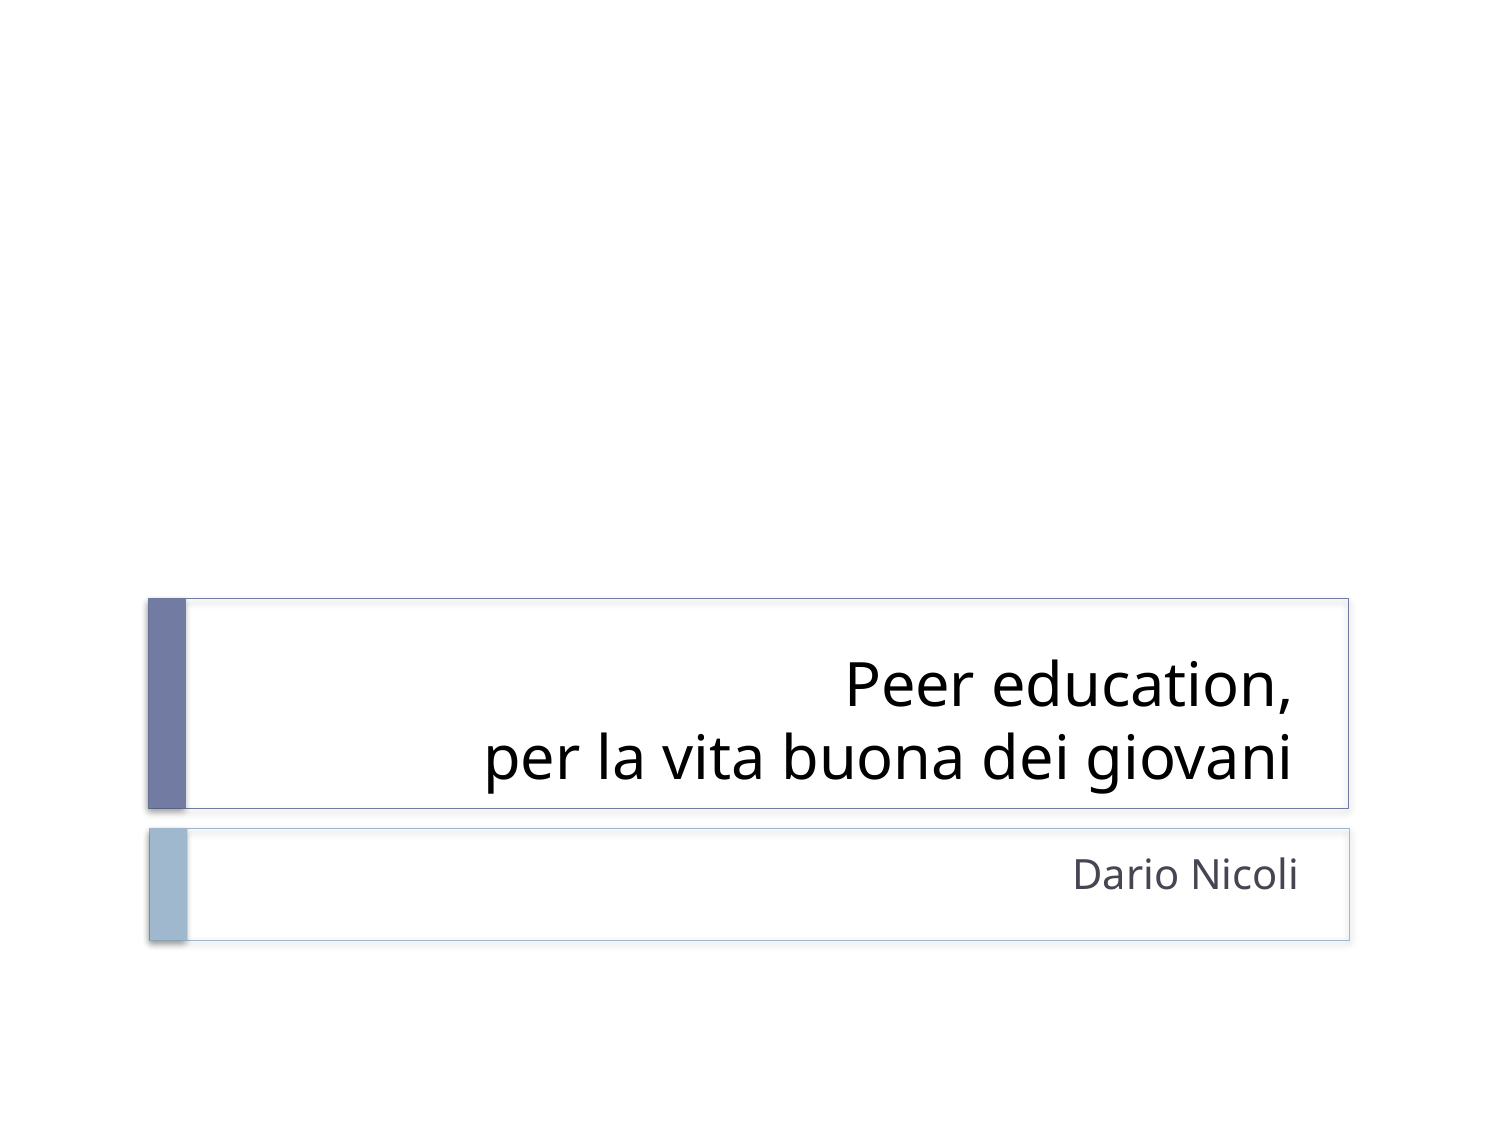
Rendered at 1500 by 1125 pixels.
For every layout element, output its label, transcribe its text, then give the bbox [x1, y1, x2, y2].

title Peer education, per la vita buona dei giovani [200, 637, 1325, 800]
subtitle Dario Nicoli [200, 840, 1325, 929]
